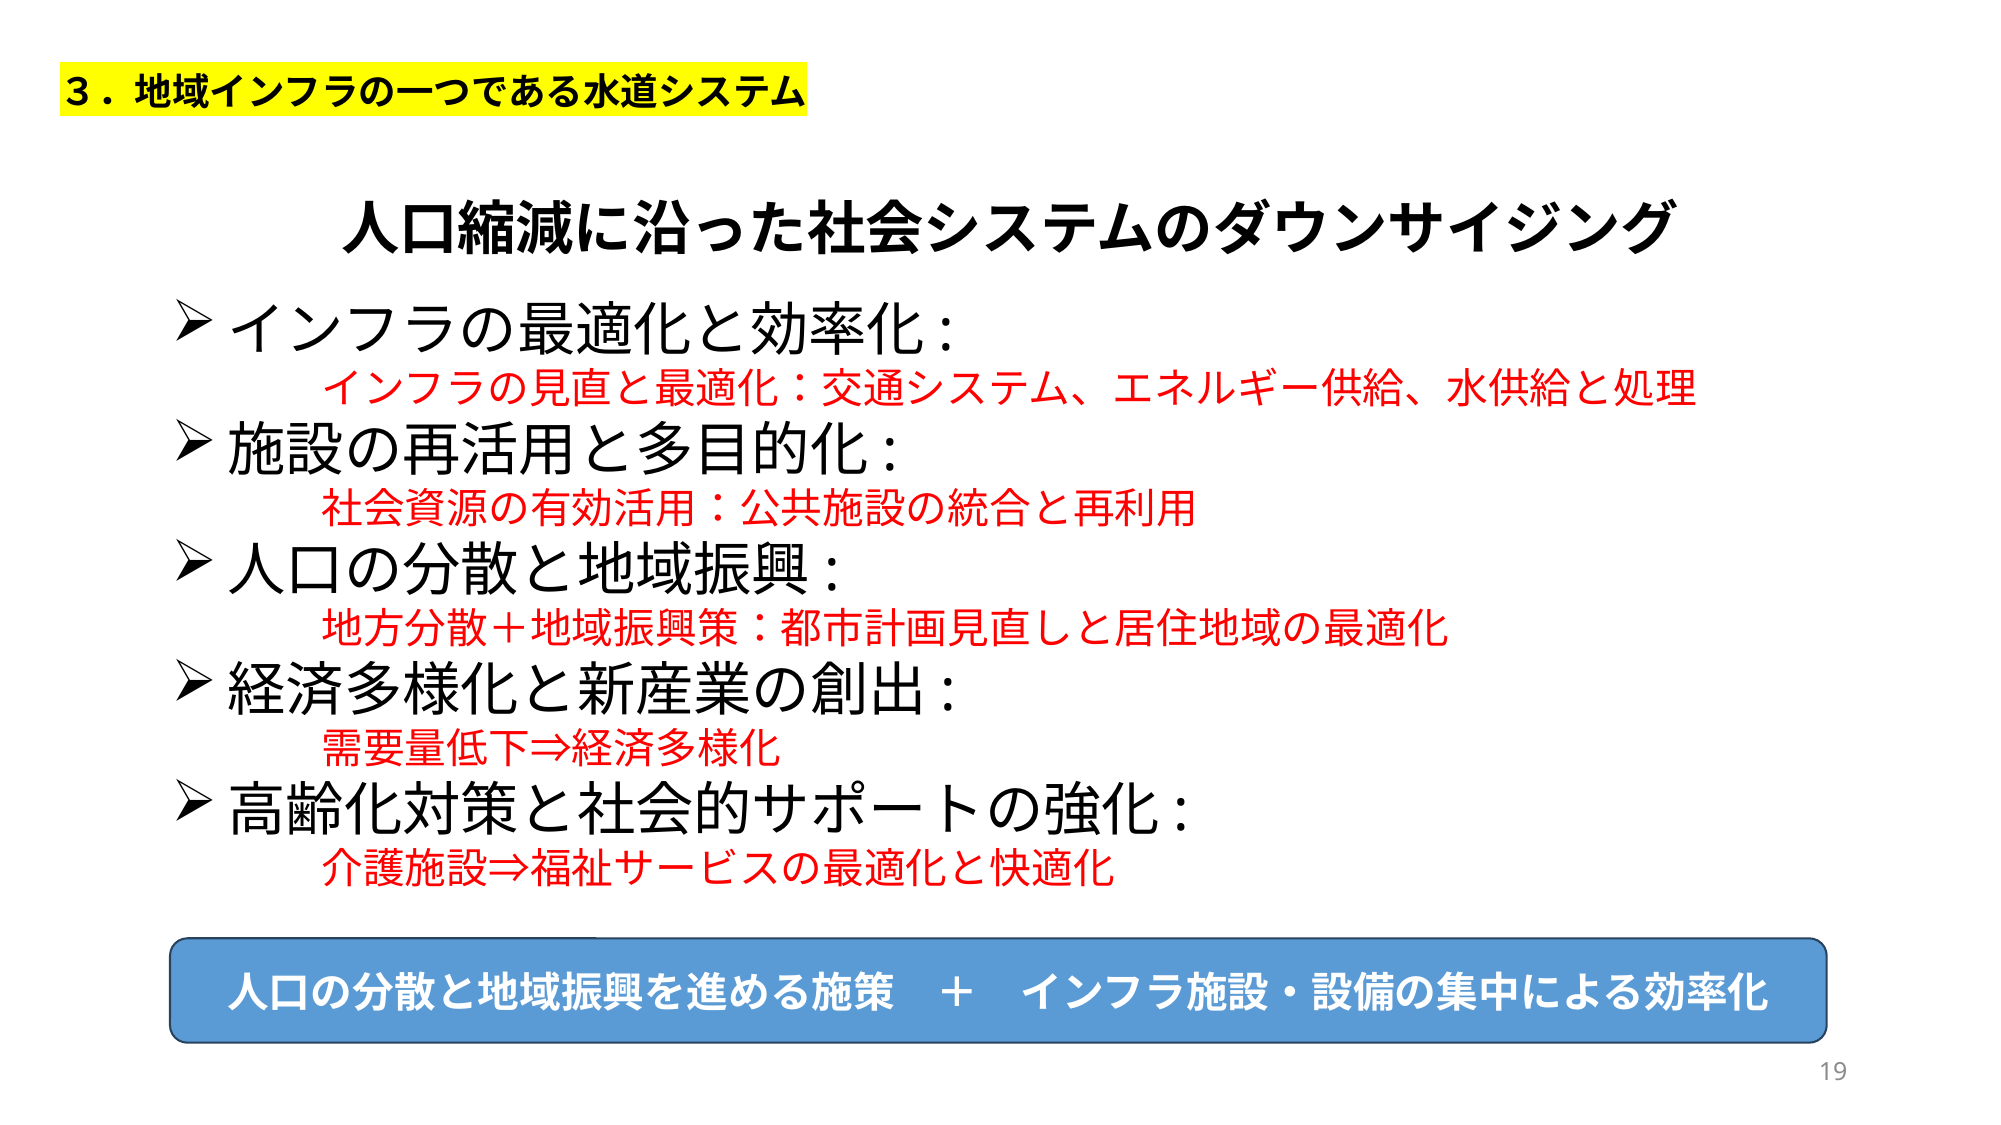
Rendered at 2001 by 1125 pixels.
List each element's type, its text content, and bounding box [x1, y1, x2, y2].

slide_number 19 [1412, 1042, 1863, 1103]
text_box 人口の分散と地域振興を進める施策 ＋ インフラ施設・設備の集中による効率化 [168, 937, 1828, 1044]
text_box 人口縮減に沿った社会システムのダウンサイジング [267, 184, 1753, 269]
text_box インフラの最適化と効率化: インフラの見直と最適化：交通システム、エネルギー供給、水供給と処理 施設の再活用と多目的化: 社会資源の有効活用：公共施設の統合と再利用 人口の分散と地域振興: 地方分散＋地域振興策：都市計画見直しと居住地域の最適化 経済多様化と新産業の創出: 需要量低下⇒経済多様化 高齢化対策と社会的サポートの強化: 介護施設⇒福祉サービスの最適化と快適化 [156, 284, 1907, 900]
text_box ３．地域インフラの一つである水道システム [45, 60, 1045, 121]
